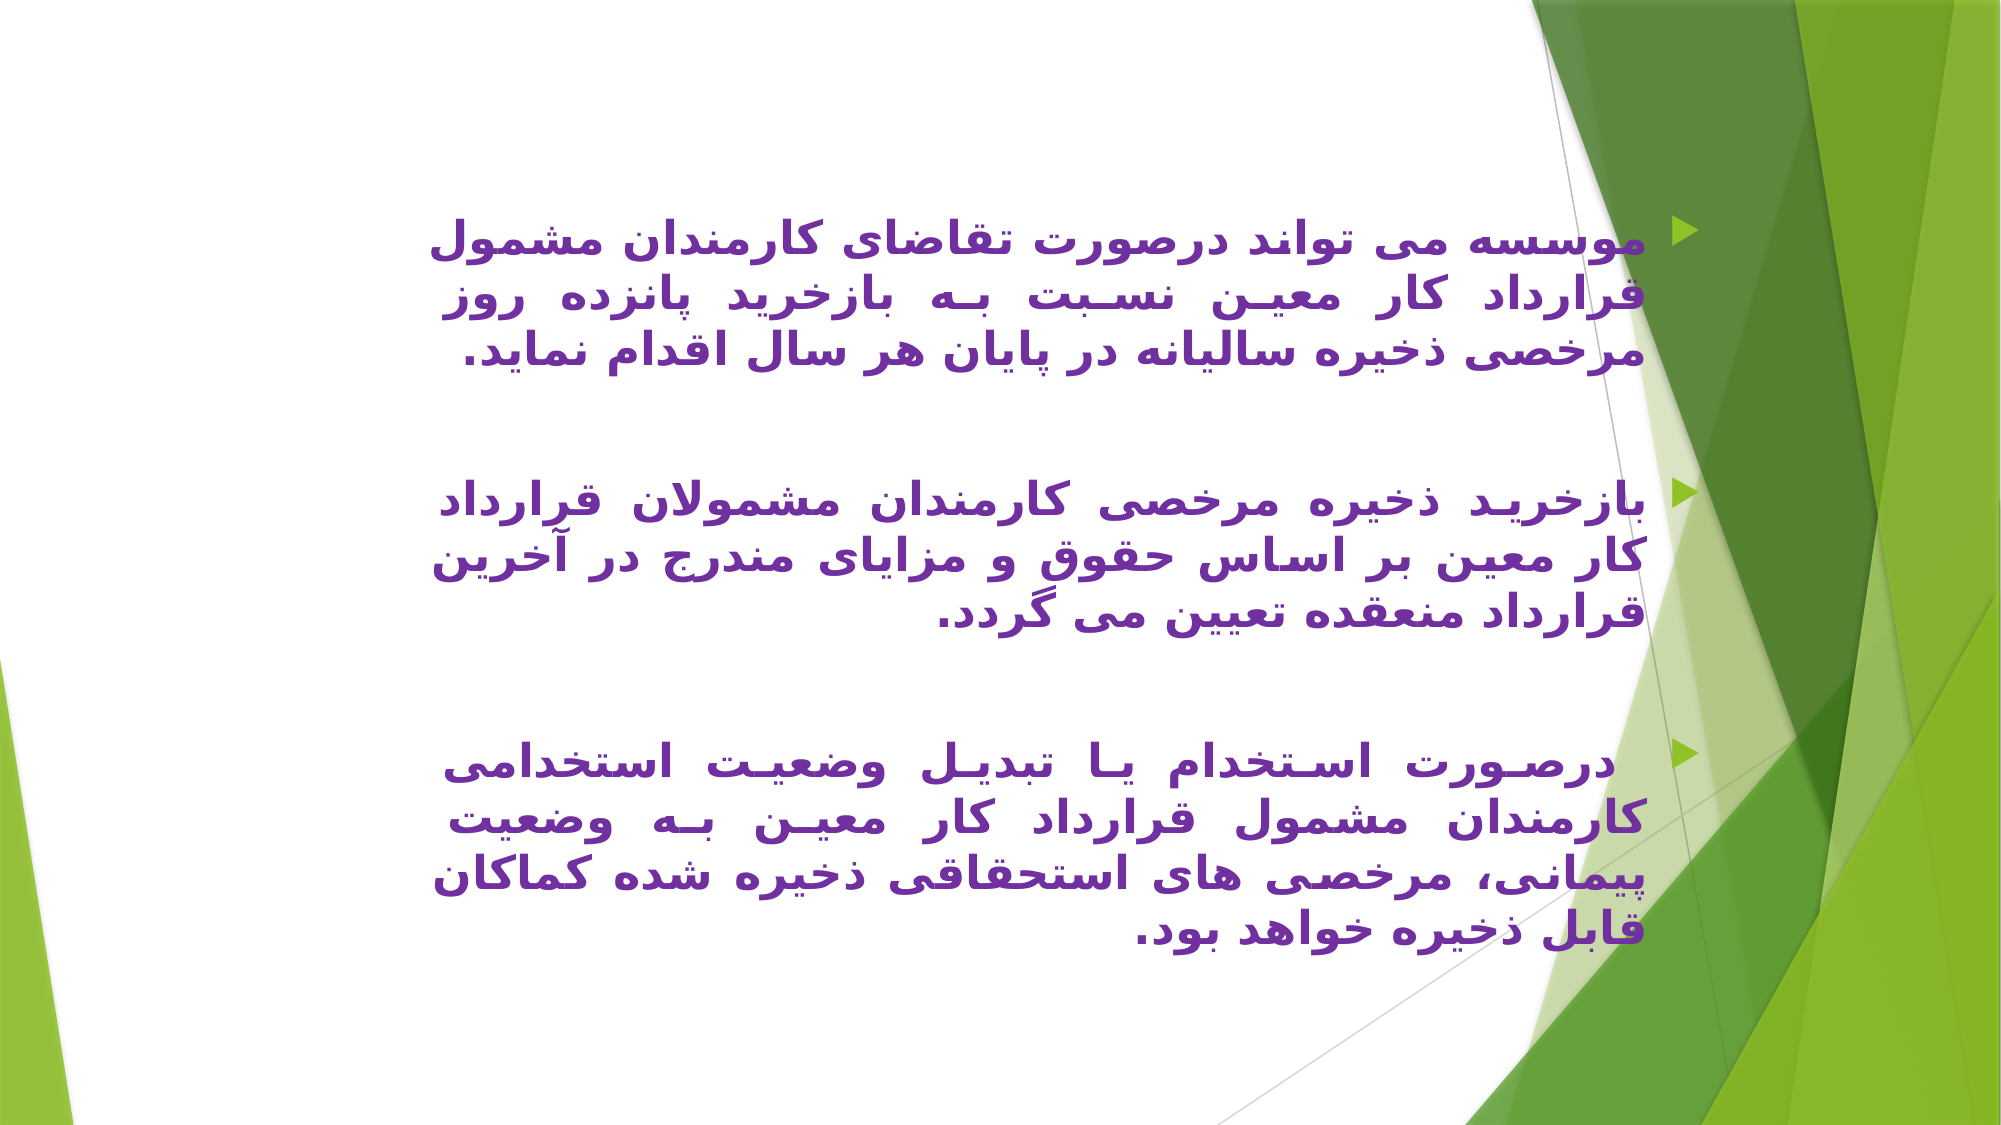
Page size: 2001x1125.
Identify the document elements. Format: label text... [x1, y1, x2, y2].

list موسسه می تواند درصورت تقاضای کارمندان مشمول قرارداد کار معین نسبت به بازخرید پانزده روز مرخصی ذخیره سالیانه در پایان هر سال اقدام نماید. بازخرید ذخیره مرخصی کارمندان مشمولان قرارداد کار معین بر اساس حقوق و مزایای مندرج در آخرین قرارداد منعقده تعیین می گردد. درصورت استخدام یا تبدیل وضعیت استخدامی کارمندان مشمول قرارداد کار معین به وضعیت پیمانی، مرخصی های استحقاقی ذخیره شده کماکان قابل ذخیره خواهد بود. [412, 125, 1716, 1025]
